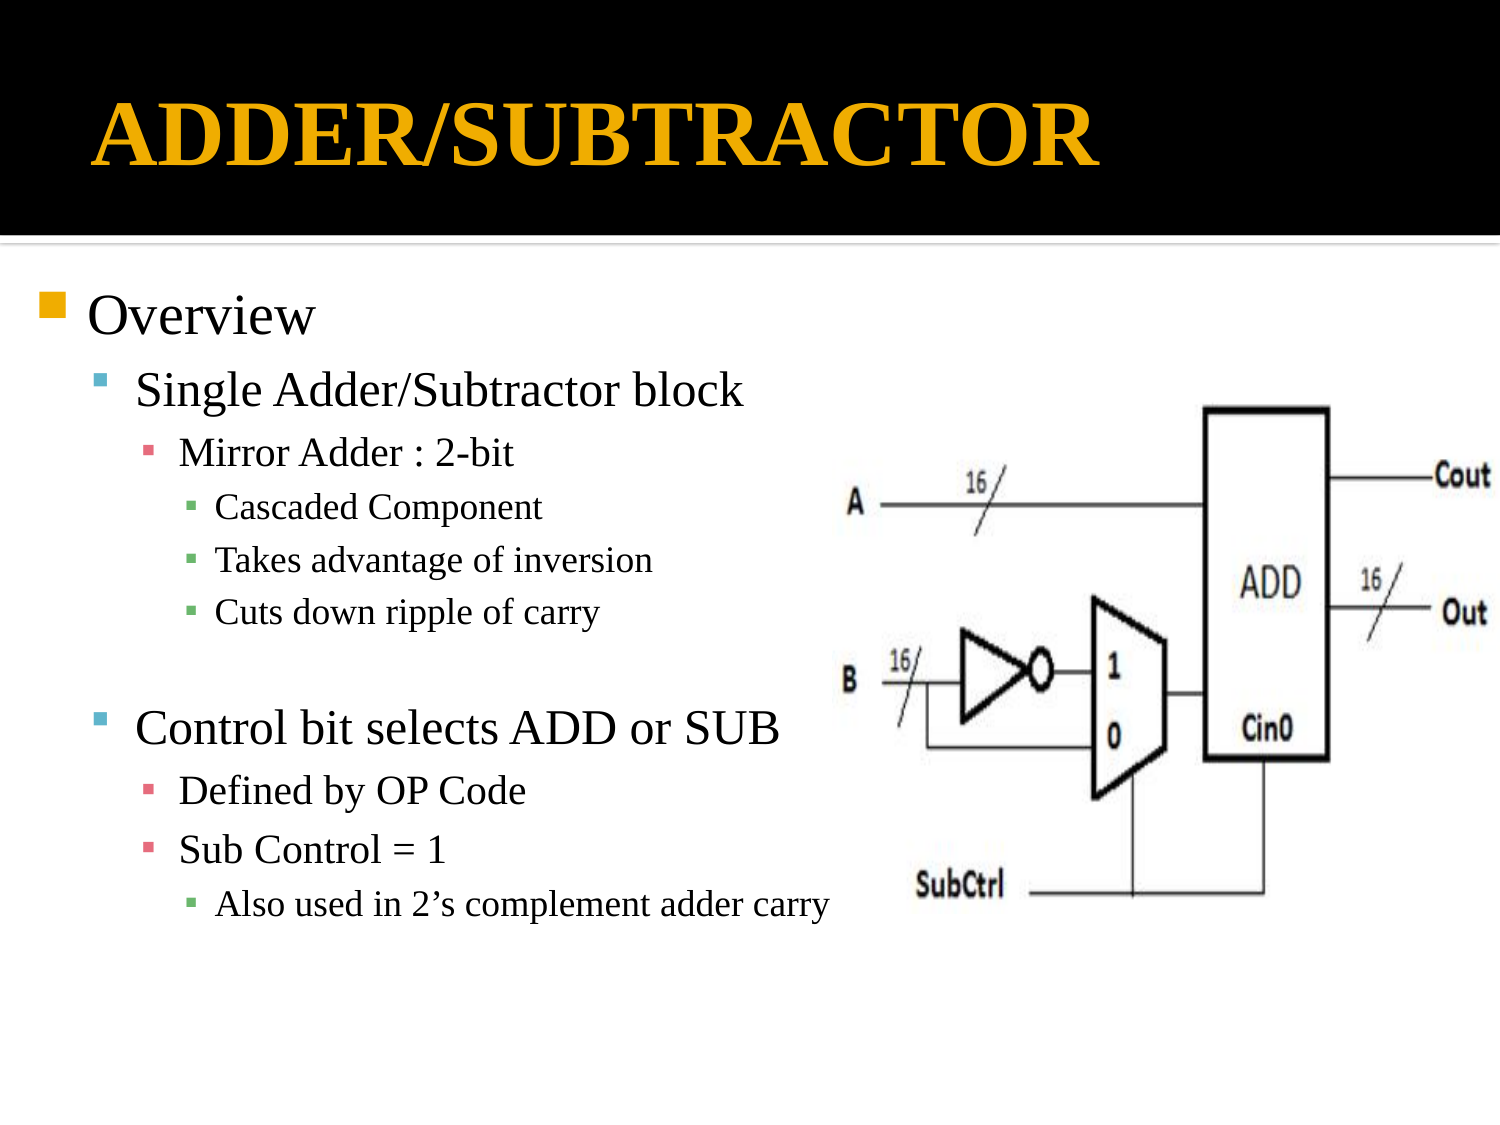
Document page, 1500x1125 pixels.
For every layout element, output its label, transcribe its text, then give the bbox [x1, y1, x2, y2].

title ADDER/SUBTRACTOR [75, 24, 1425, 231]
picture [832, 384, 1500, 914]
list Overview Single Adder/Subtractor block Mirror Adder : 2-bit Cascaded Component Takes advantage of inversion Cuts down ripple of carry Control bit selects ADD or SUB Defined by OP Code Sub Control = 1 Also used in 2’s complement adder carry [0, 261, 1196, 1125]
